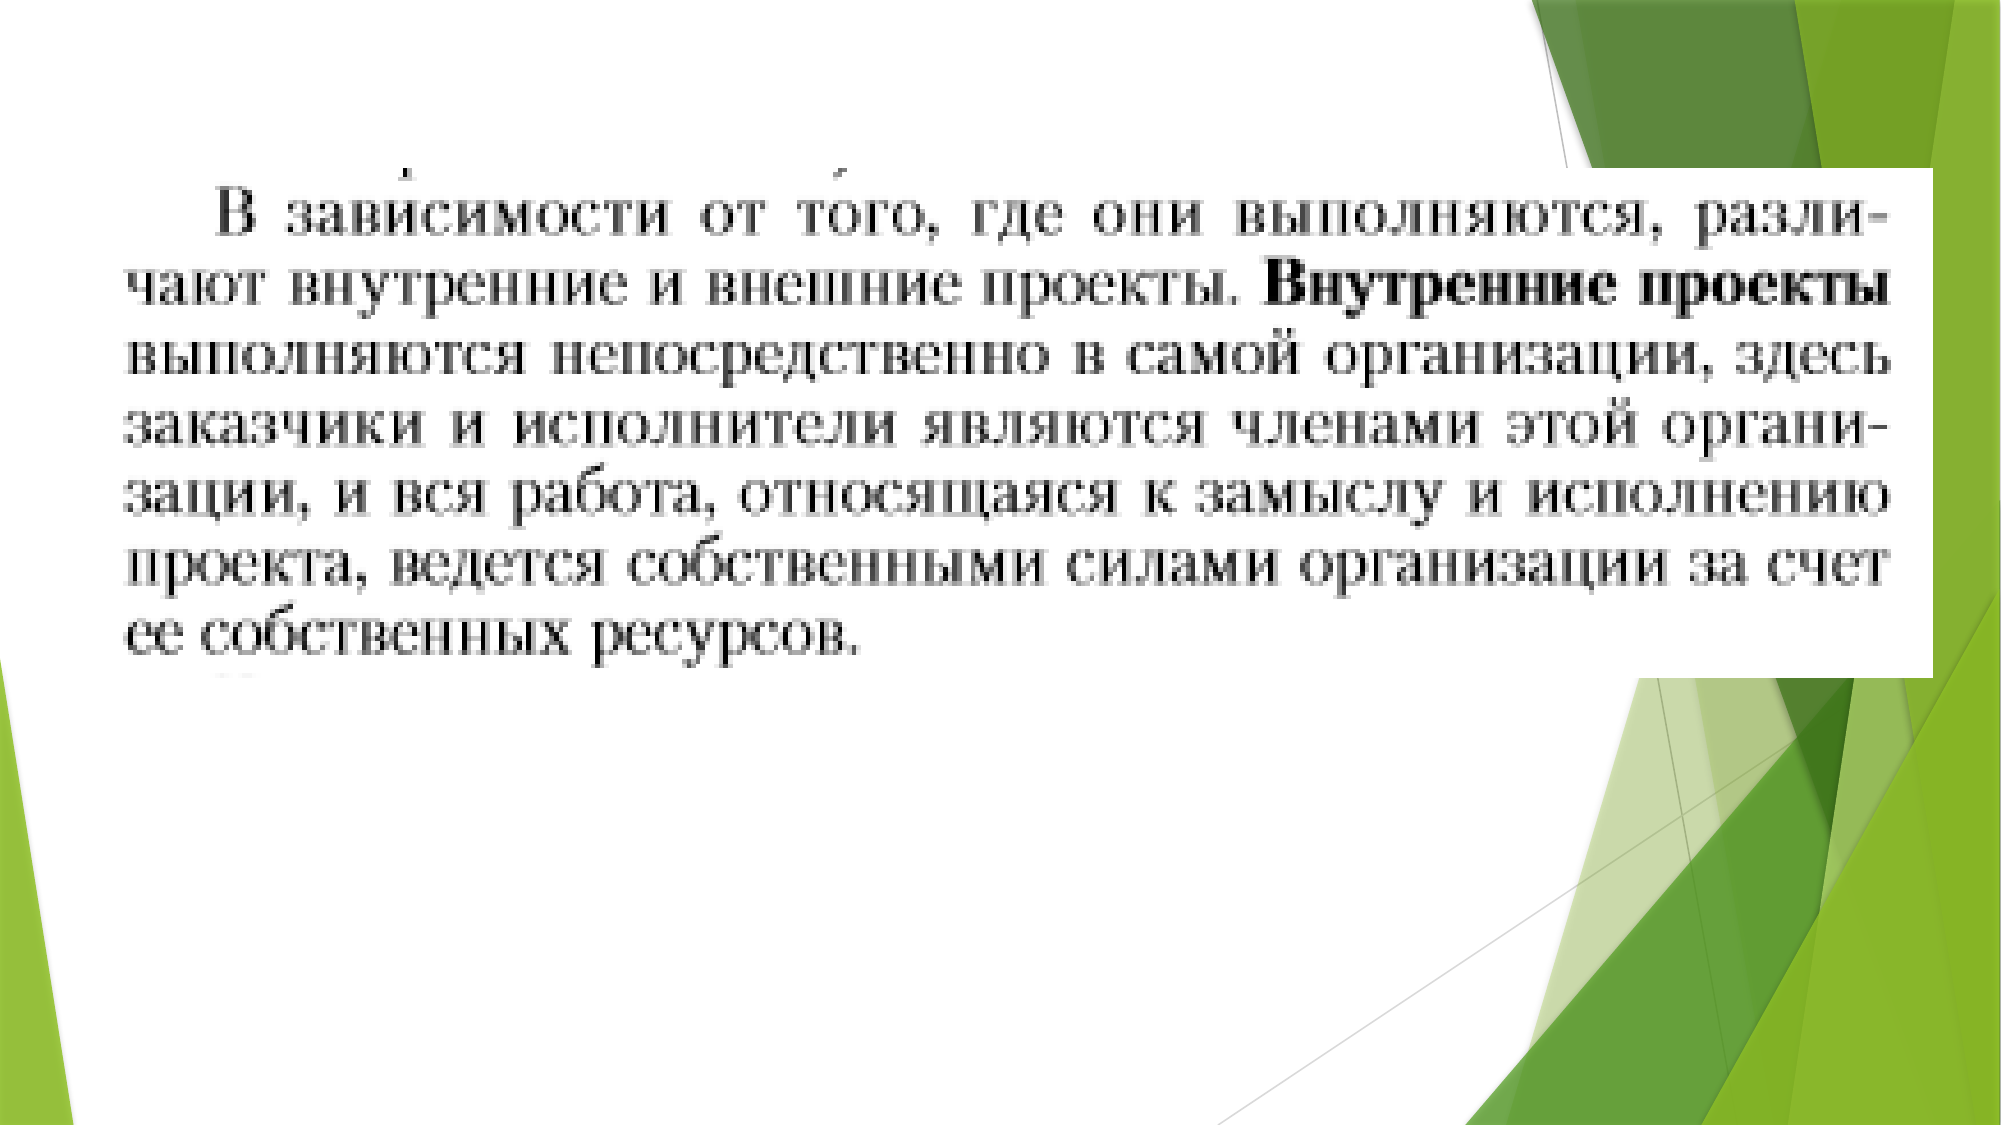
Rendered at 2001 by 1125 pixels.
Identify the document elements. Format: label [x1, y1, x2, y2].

picture [100, 168, 1934, 678]
